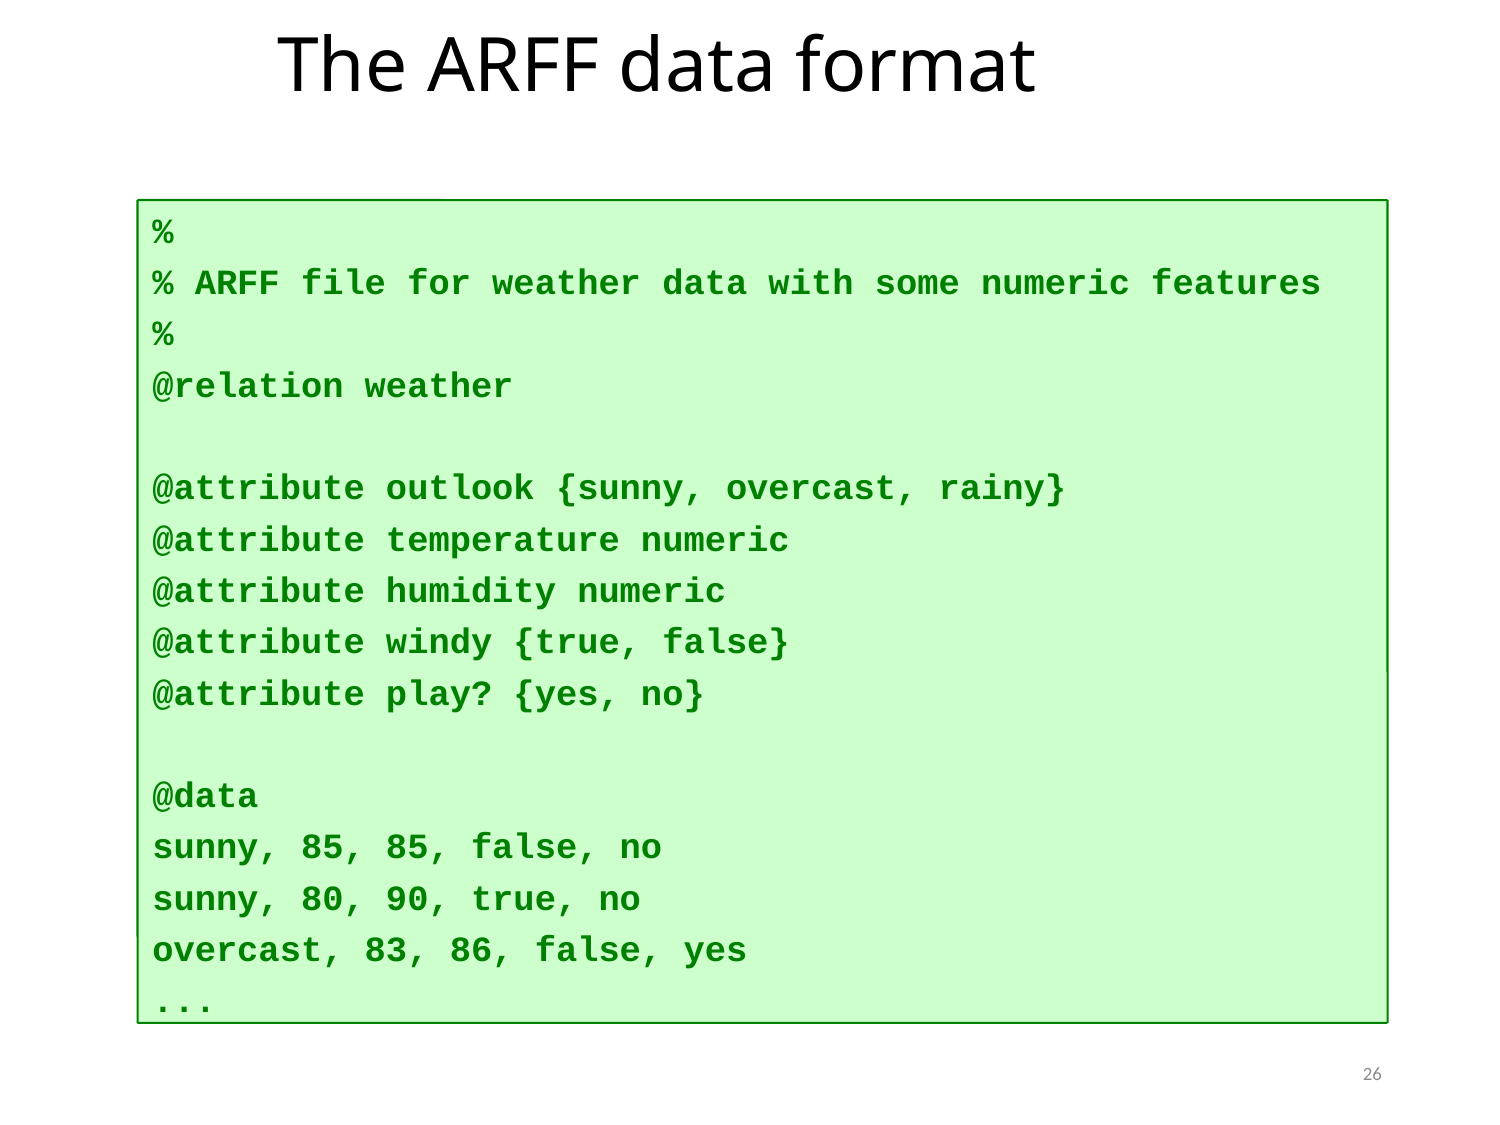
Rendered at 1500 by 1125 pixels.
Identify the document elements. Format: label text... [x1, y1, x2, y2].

slide_number 26 [1059, 1042, 1397, 1103]
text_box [137, 199, 1388, 1023]
title The ARFF data format [262, 0, 1500, 148]
